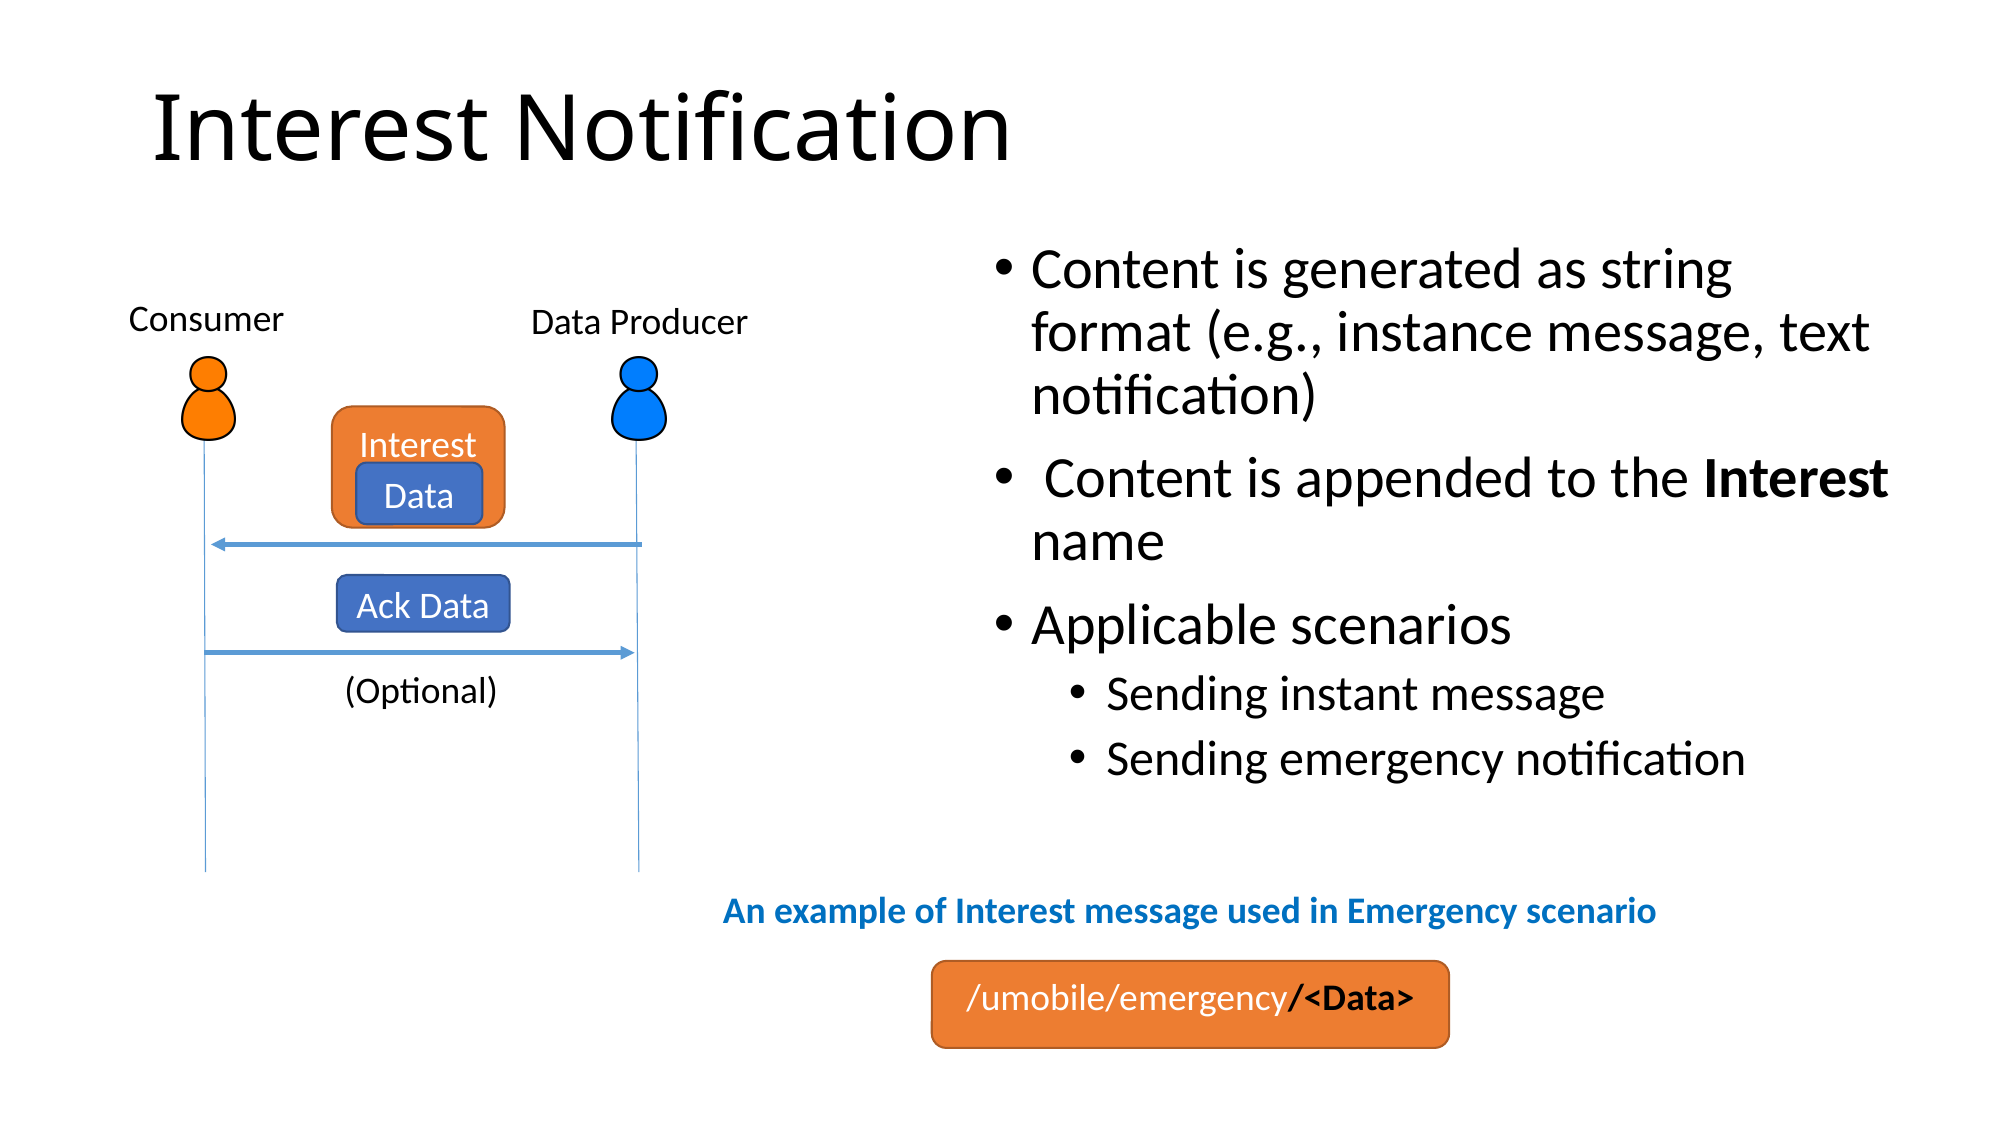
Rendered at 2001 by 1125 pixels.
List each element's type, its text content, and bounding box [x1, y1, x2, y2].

text_box Content is generated as string format (e.g., instance message, text notification) Content is appended to the Interest name Applicable scenarios Sending instant message Sending emergency notification [978, 230, 1920, 842]
text_box Ack Data [335, 573, 511, 633]
text_box Data [355, 461, 484, 526]
text_box /umobile/emergency/<Data> [930, 959, 1451, 1049]
picture [611, 356, 667, 441]
text_box Interest [330, 405, 506, 529]
picture [180, 356, 236, 441]
title Interest Notification [137, 59, 1863, 202]
text_box An example of Interest message used in Emergency scenario [708, 878, 1673, 939]
text_box Consumer [114, 286, 300, 347]
text_box (Optional) [329, 658, 514, 718]
text_box Data Producer [516, 289, 764, 349]
